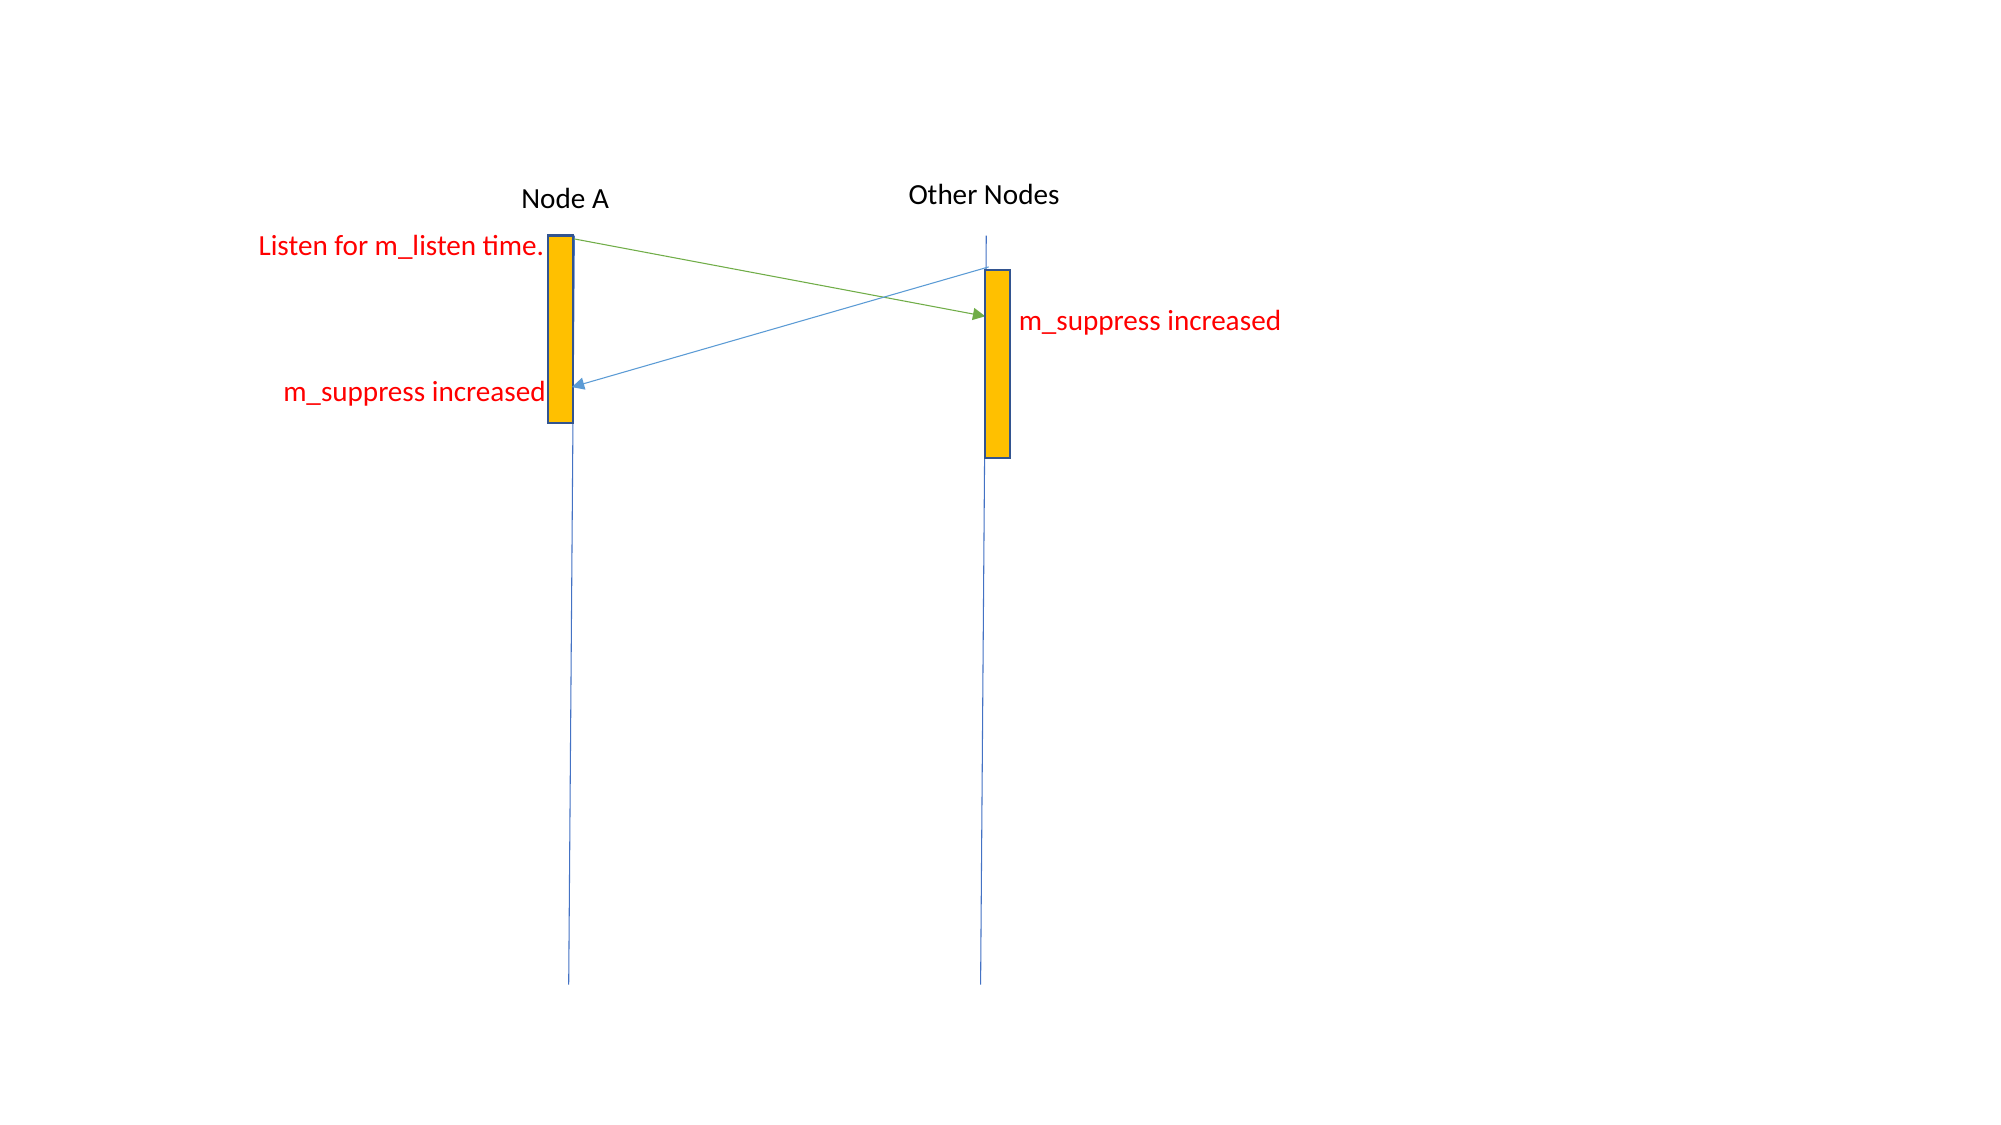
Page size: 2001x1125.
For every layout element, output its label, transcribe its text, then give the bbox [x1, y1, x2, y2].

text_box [571, 266, 989, 388]
text_box m_suppress increased [189, 364, 561, 415]
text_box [980, 235, 987, 266]
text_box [980, 388, 987, 985]
text_box Listen for m_listen time. [187, 218, 560, 269]
text_box Other Nodes [839, 167, 1129, 218]
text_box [568, 235, 575, 985]
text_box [572, 238, 986, 266]
text_box [547, 234, 574, 424]
text_box Node A [499, 172, 632, 223]
text_box [987, 269, 1011, 459]
text_box m_suppress increased [1003, 294, 1376, 345]
